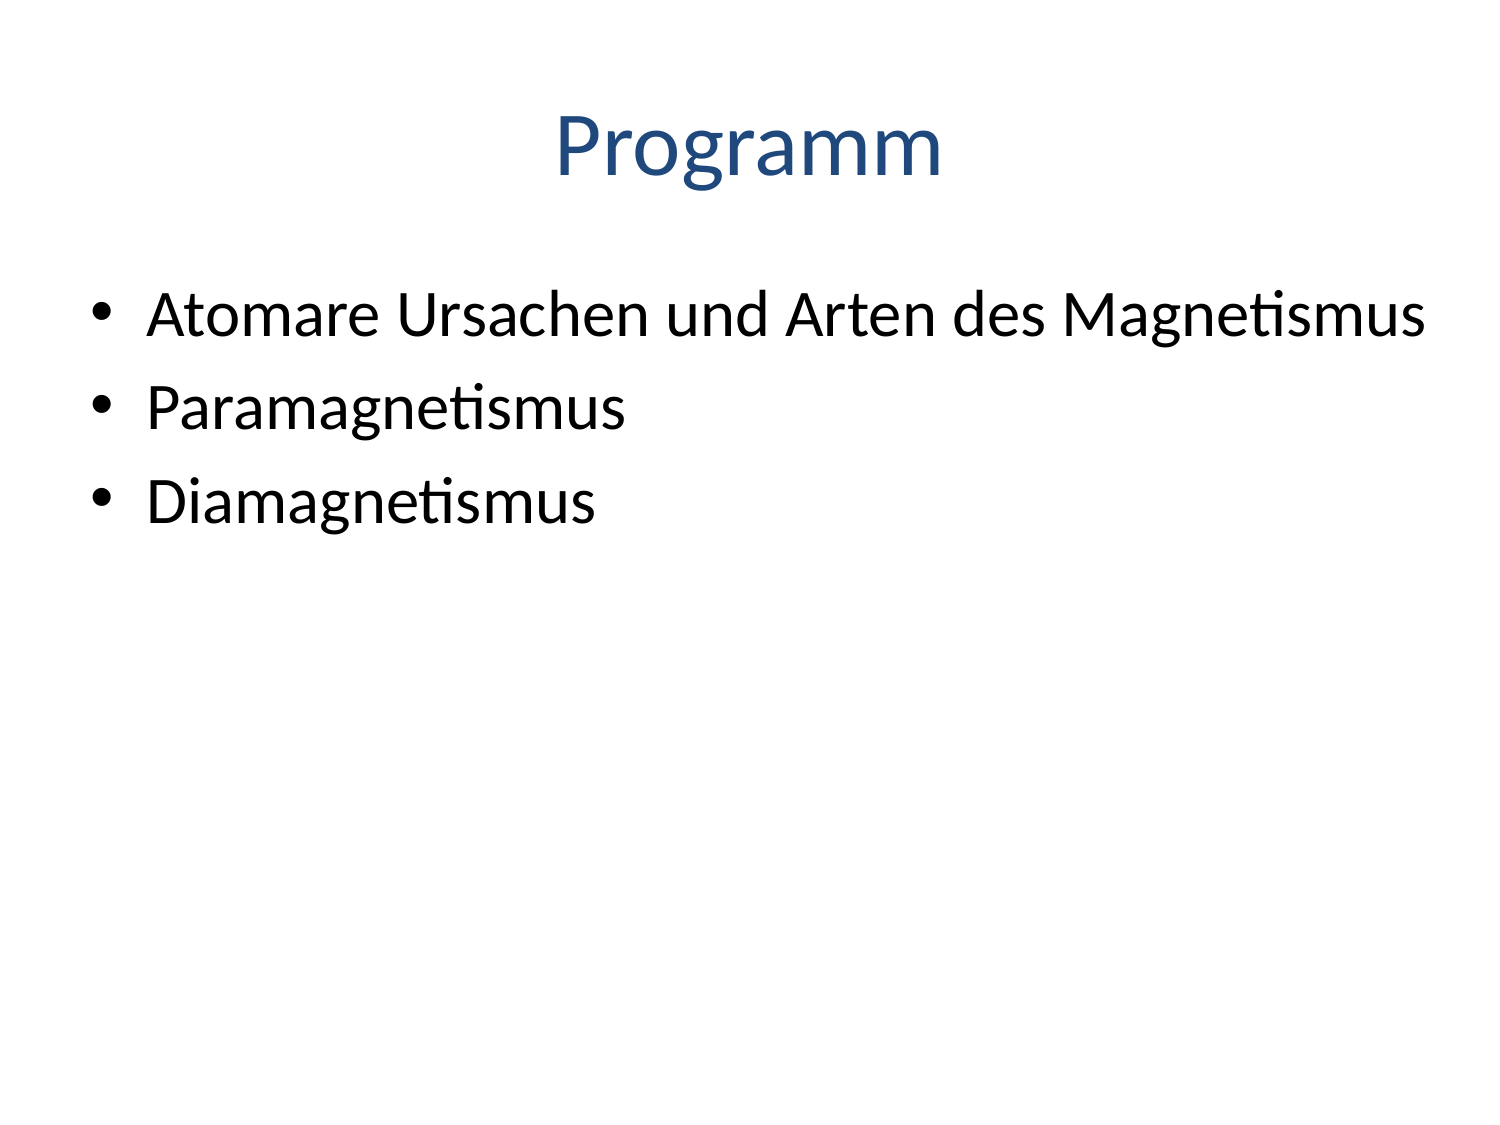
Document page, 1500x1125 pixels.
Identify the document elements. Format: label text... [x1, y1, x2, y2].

list Atomare Ursachen und Arten des Magnetismus Paramagnetismus Diamagnetismus [75, 262, 1483, 1005]
title Programm [75, 45, 1425, 233]
